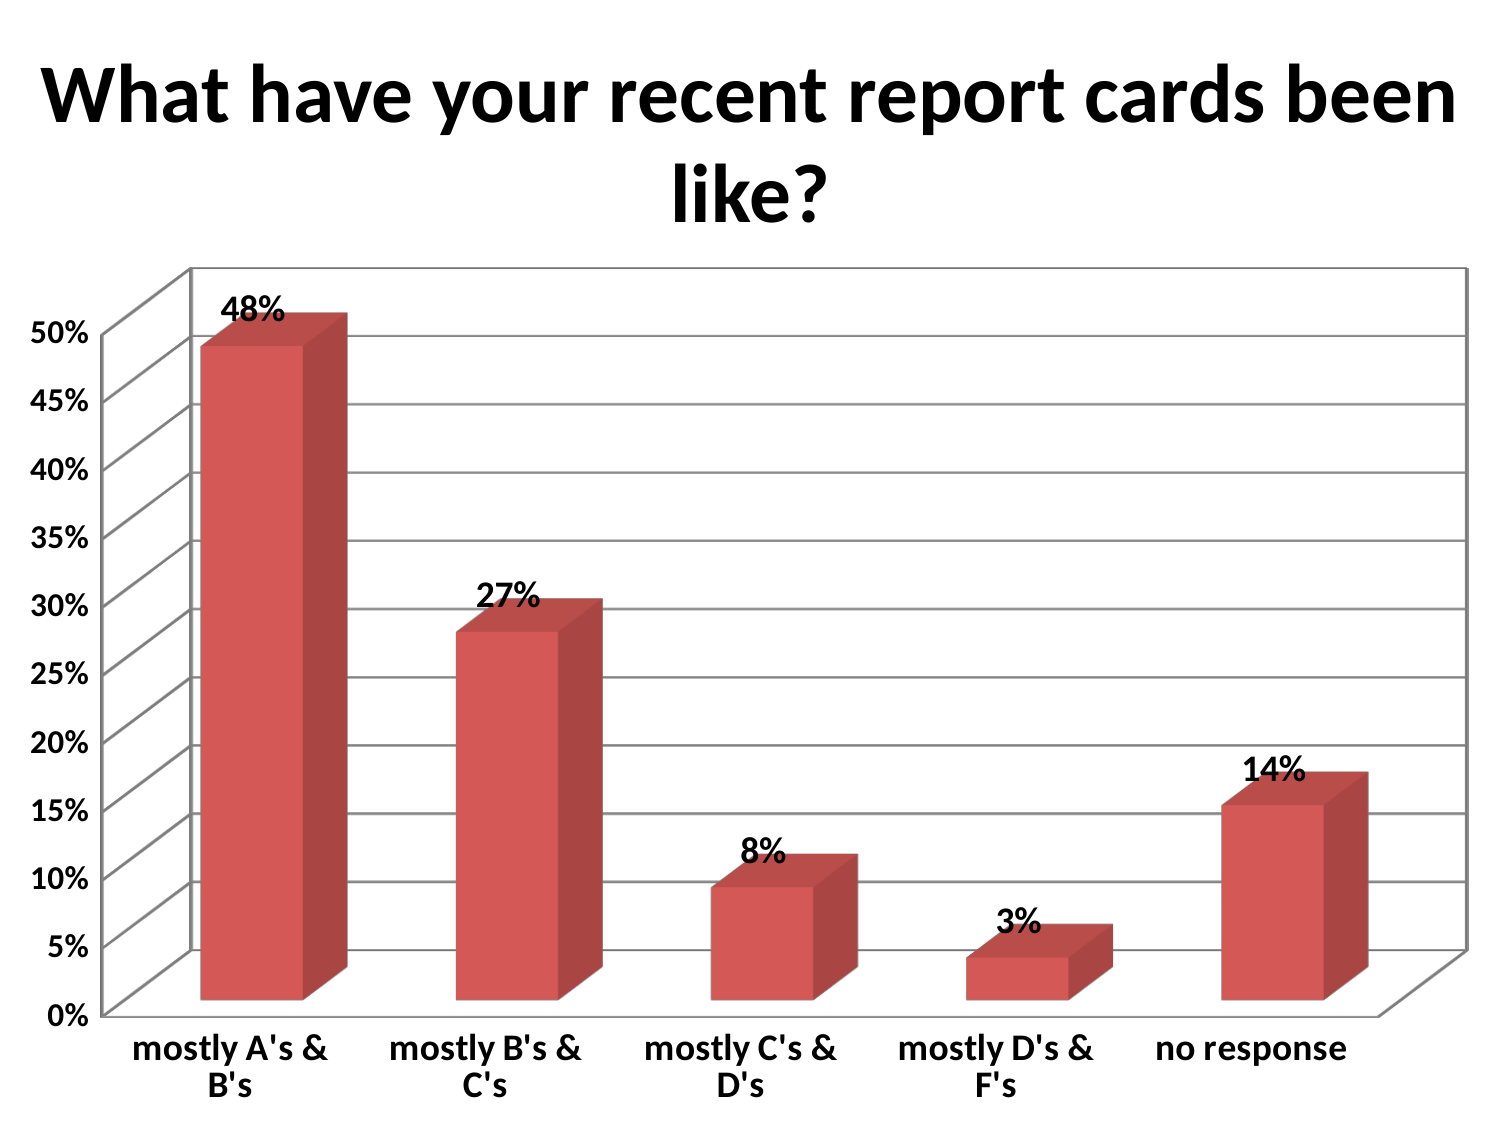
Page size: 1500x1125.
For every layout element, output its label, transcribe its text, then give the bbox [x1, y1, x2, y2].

chart [0, 249, 1500, 1125]
title What have your recent report cards been like? [0, 45, 1500, 233]
